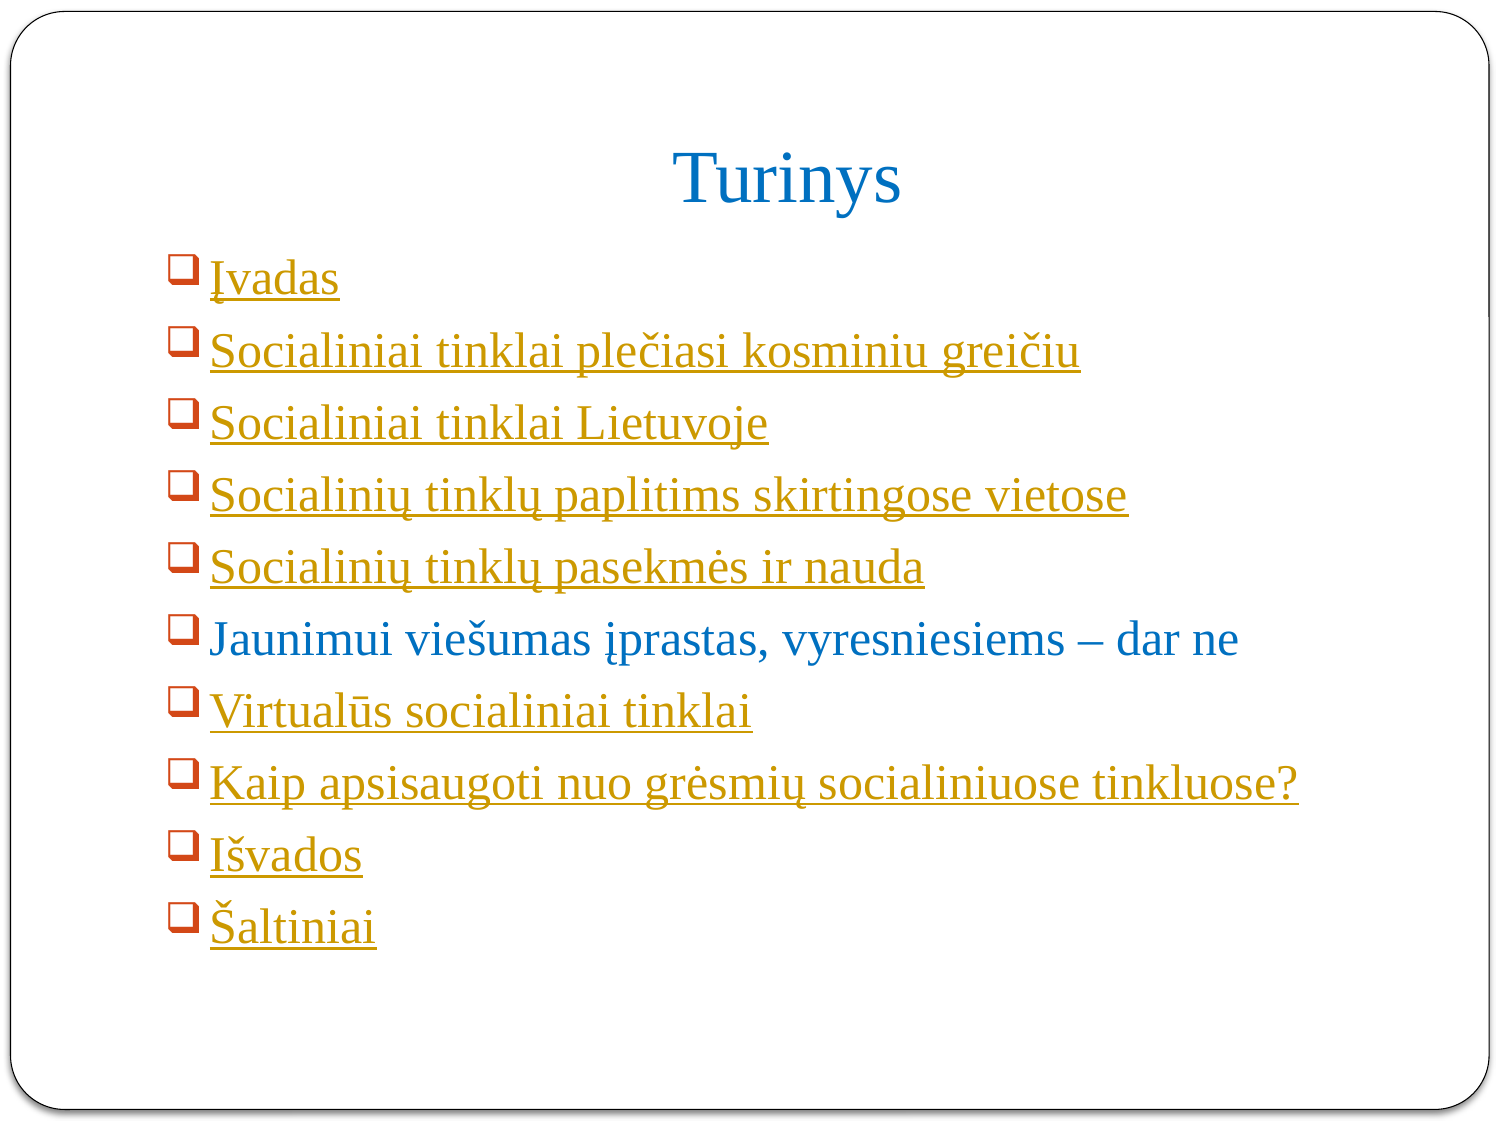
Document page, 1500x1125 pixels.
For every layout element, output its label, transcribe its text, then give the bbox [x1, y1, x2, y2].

title Turinys [150, 45, 1425, 233]
list Įvadas Socialiniai tinklai plečiasi kosminiu greičiu Socialiniai tinklai Lietuvoje Socialinių tinklų paplitims skirtingose vietose Socialinių tinklų pasekmės ir nauda Jaunimui viešumas įprastas, vyresniesiems – dar ne Virtualūs socialiniai tinklai Kaip apsisaugoti nuo grėsmių socialiniuose tinkluose? Išvados Šaltiniai [150, 237, 1425, 988]
